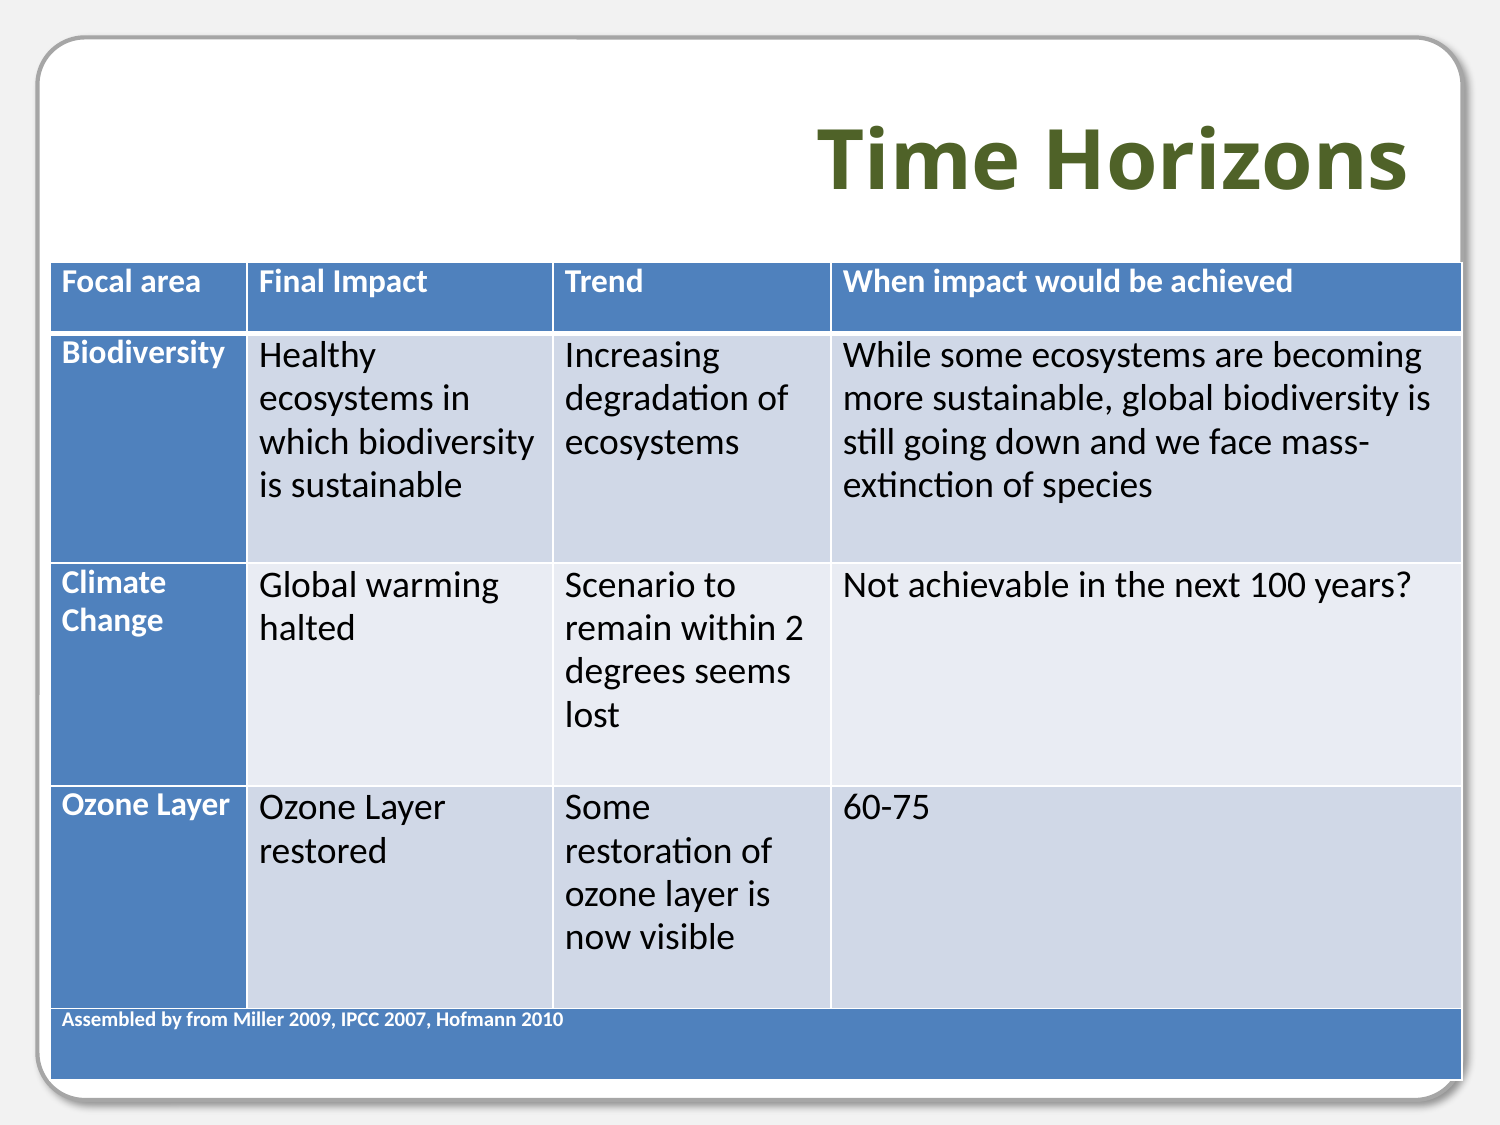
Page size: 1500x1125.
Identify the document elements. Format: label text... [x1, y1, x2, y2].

table_header Trend [554, 263, 830, 331]
table_cell Increasing degradation of ecosystems [554, 336, 830, 562]
table_cell While some ecosystems are becoming more sustainable, global biodiversity is still going down and we face mass-extinction of species [832, 336, 1461, 562]
table_cell Biodiversity [51, 336, 246, 562]
table_cell 60-75 [832, 787, 1461, 1008]
table_header Final Impact [248, 263, 552, 331]
title Time Horizons [75, 62, 1425, 250]
table_header Focal area [51, 263, 246, 331]
table_cell Healthy ecosystems in which biodiversity is sustainable [248, 336, 552, 562]
table_cell Not achievable in the next 100 years? [832, 564, 1461, 785]
table_cell Ozone Layer restored [248, 787, 552, 1008]
table_cell Some restoration of ozone layer is now visible [554, 787, 830, 1008]
table_cell Global warming halted [248, 564, 552, 785]
table_cell Scenario to remain within 2 degrees seems lost [554, 564, 830, 785]
table_header When impact would be achieved [832, 263, 1461, 331]
table_cell Climate Change [51, 564, 246, 785]
table_cell Ozone Layer [51, 787, 246, 1008]
table_cell Assembled by from Miller 2009, IPCC 2007, Hofmann 2010 [51, 1009, 1461, 1079]
